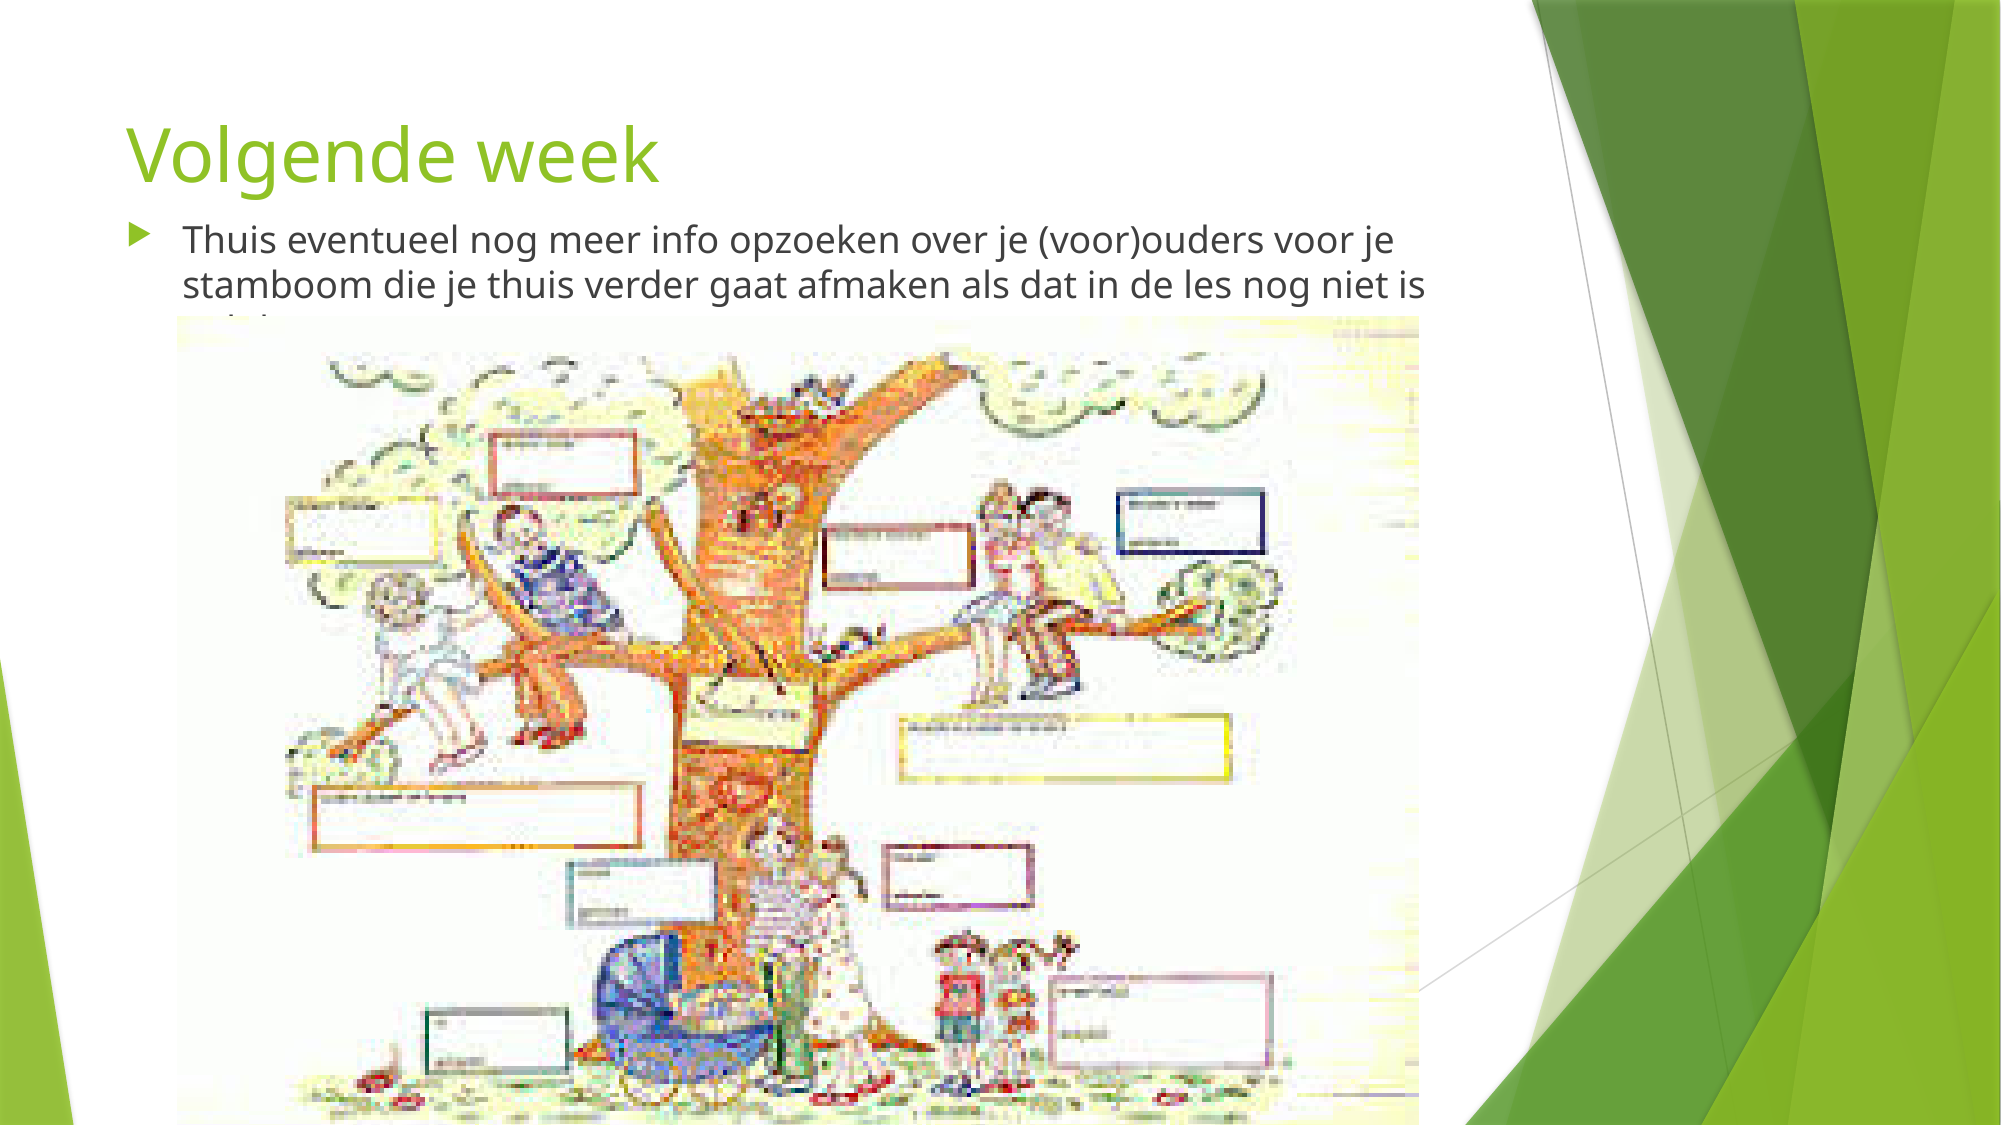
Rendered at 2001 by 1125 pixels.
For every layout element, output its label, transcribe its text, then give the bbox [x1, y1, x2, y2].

title Volgende week [111, 99, 1522, 208]
picture [177, 316, 1420, 1125]
list Thuis eventueel nog meer info opzoeken over je (voor)ouders voor je stamboom die je thuis verder gaat afmaken als dat in de les nog niet is gelukt [111, 208, 1522, 845]
